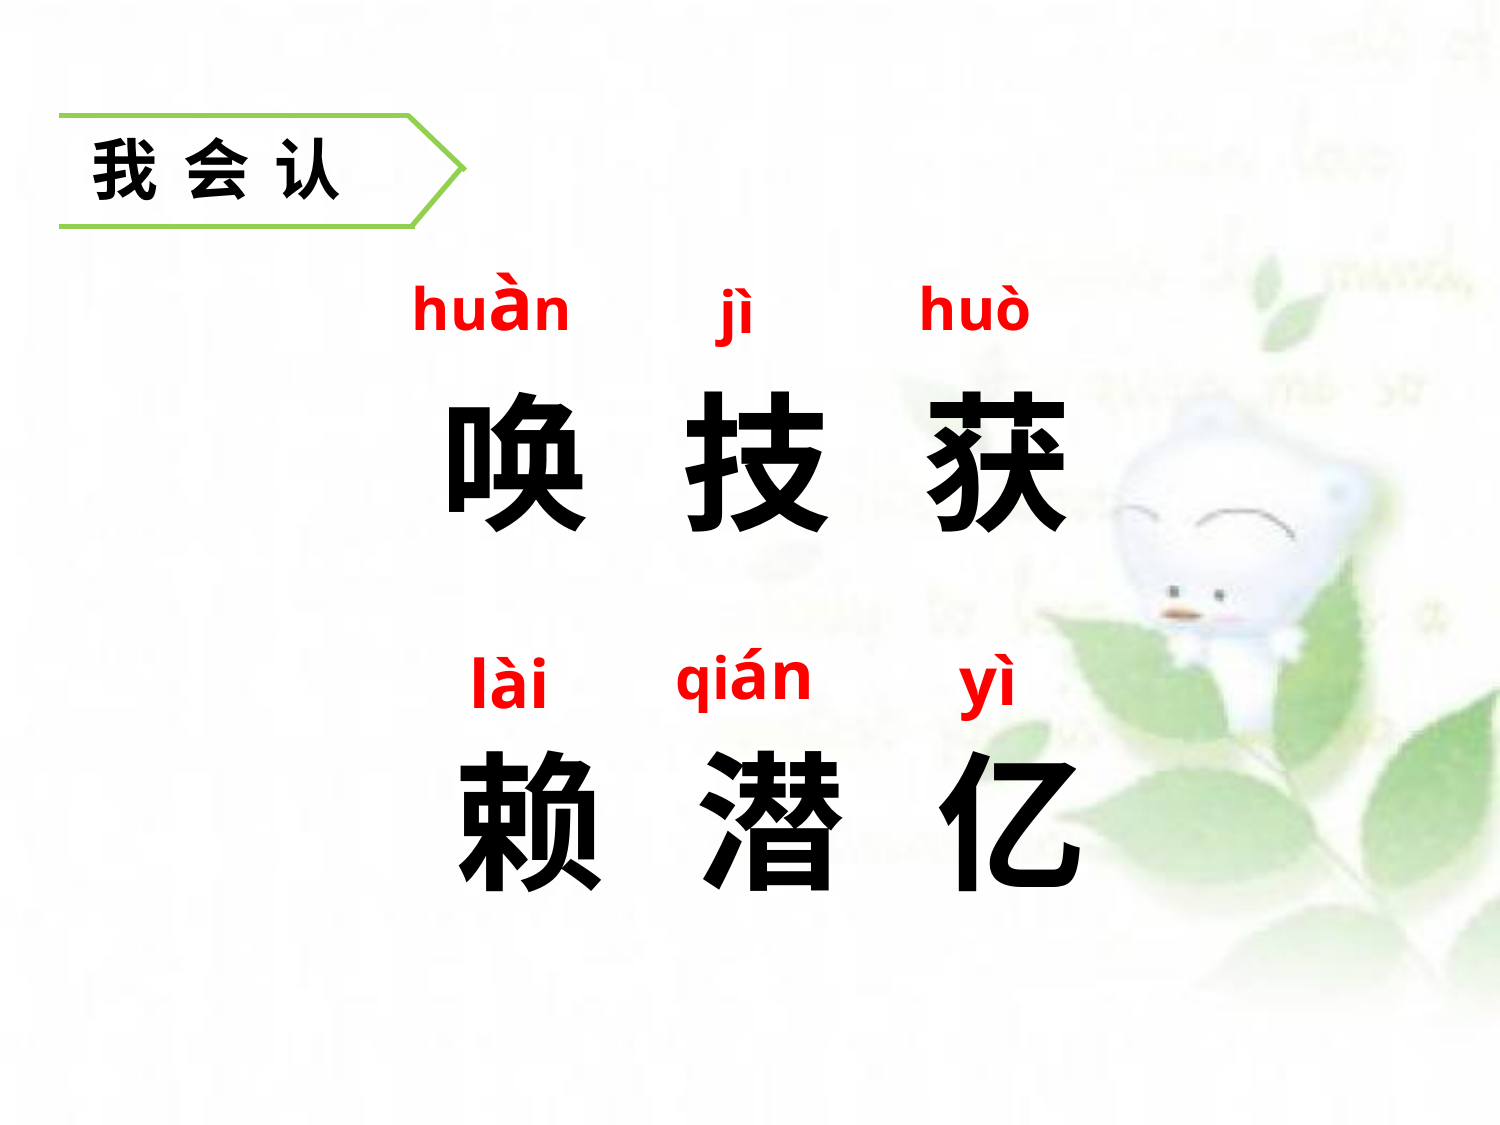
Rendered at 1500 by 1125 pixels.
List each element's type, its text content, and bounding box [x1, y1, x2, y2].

text_box 赖 [439, 721, 572, 917]
text_box 唤 [425, 362, 557, 558]
text_box 潜 [681, 721, 813, 917]
text_box jì [623, 267, 851, 353]
text_box huò [861, 264, 1090, 350]
text_box lài [395, 634, 624, 729]
text_box 获 [907, 362, 1040, 558]
text_box 亿 [922, 727, 1055, 917]
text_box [59, 115, 466, 298]
text_box 技 [666, 362, 799, 558]
text_box qián [630, 625, 859, 721]
text_box yì [874, 631, 1103, 727]
picture [0, 0, 1500, 1125]
text_box huàn [377, 248, 606, 354]
